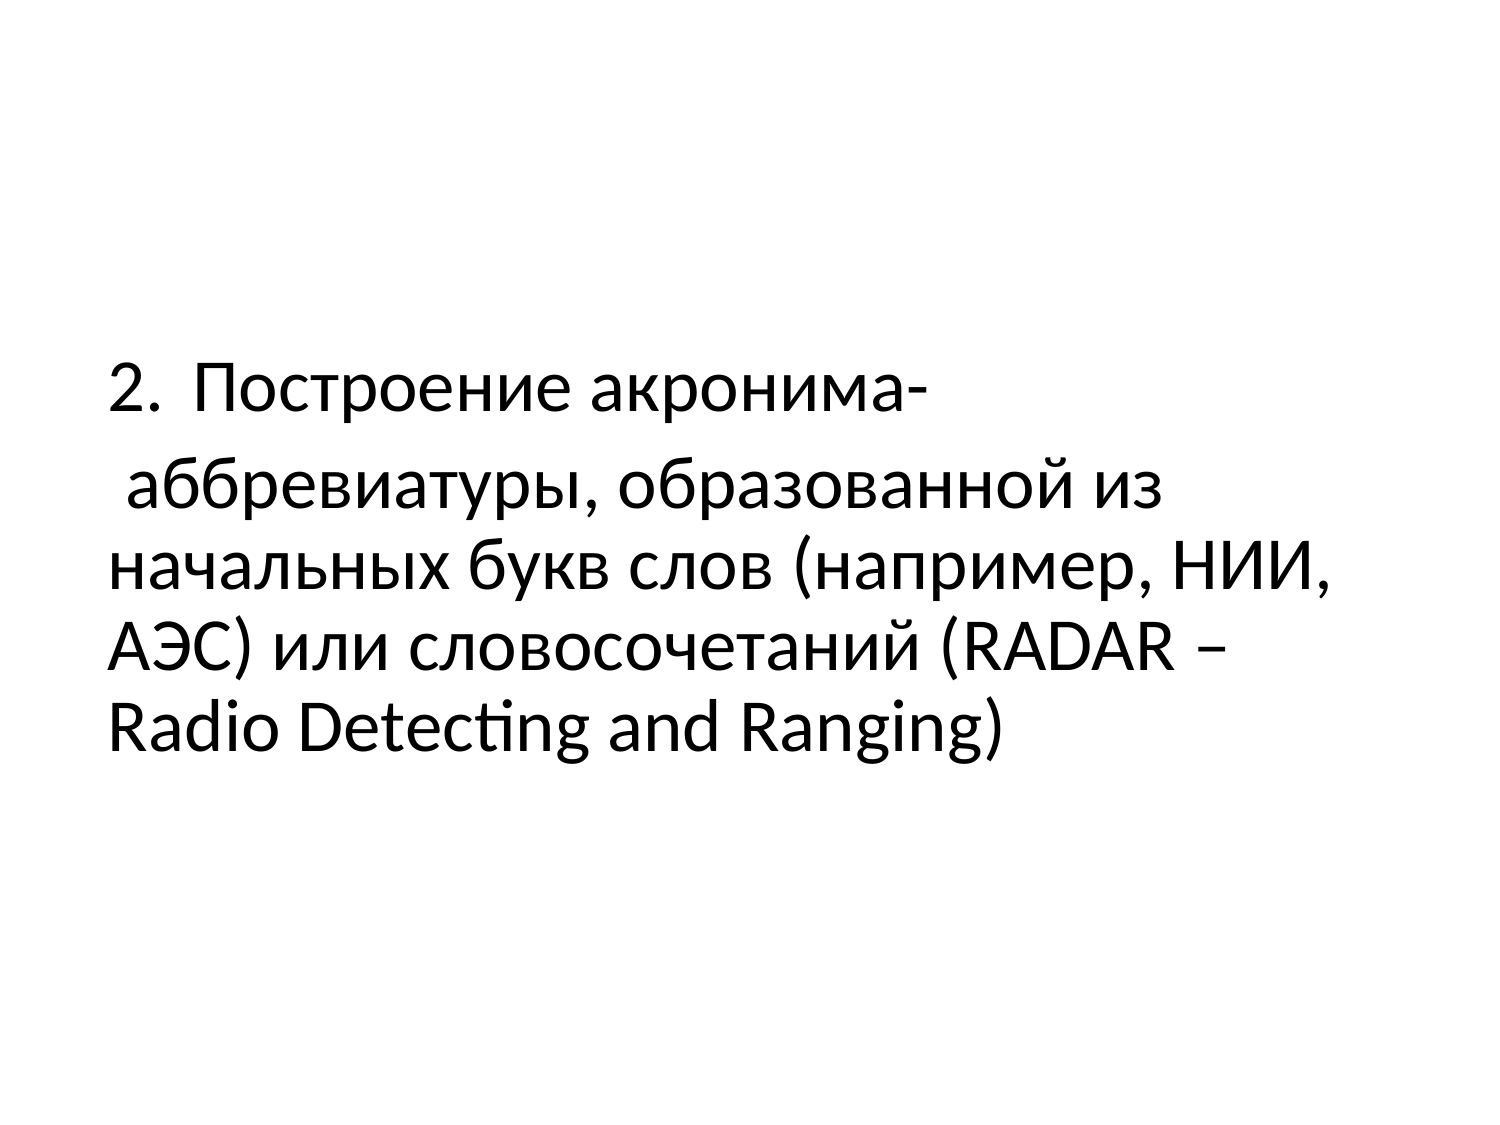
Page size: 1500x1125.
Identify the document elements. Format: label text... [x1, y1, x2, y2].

list Построение акронима- аббревиатуры, образованной из начальных букв слов (например, НИИ, АЭС) или словосочетаний (RADAR – Radio Detecting and Ranging) [75, 137, 1425, 1079]
